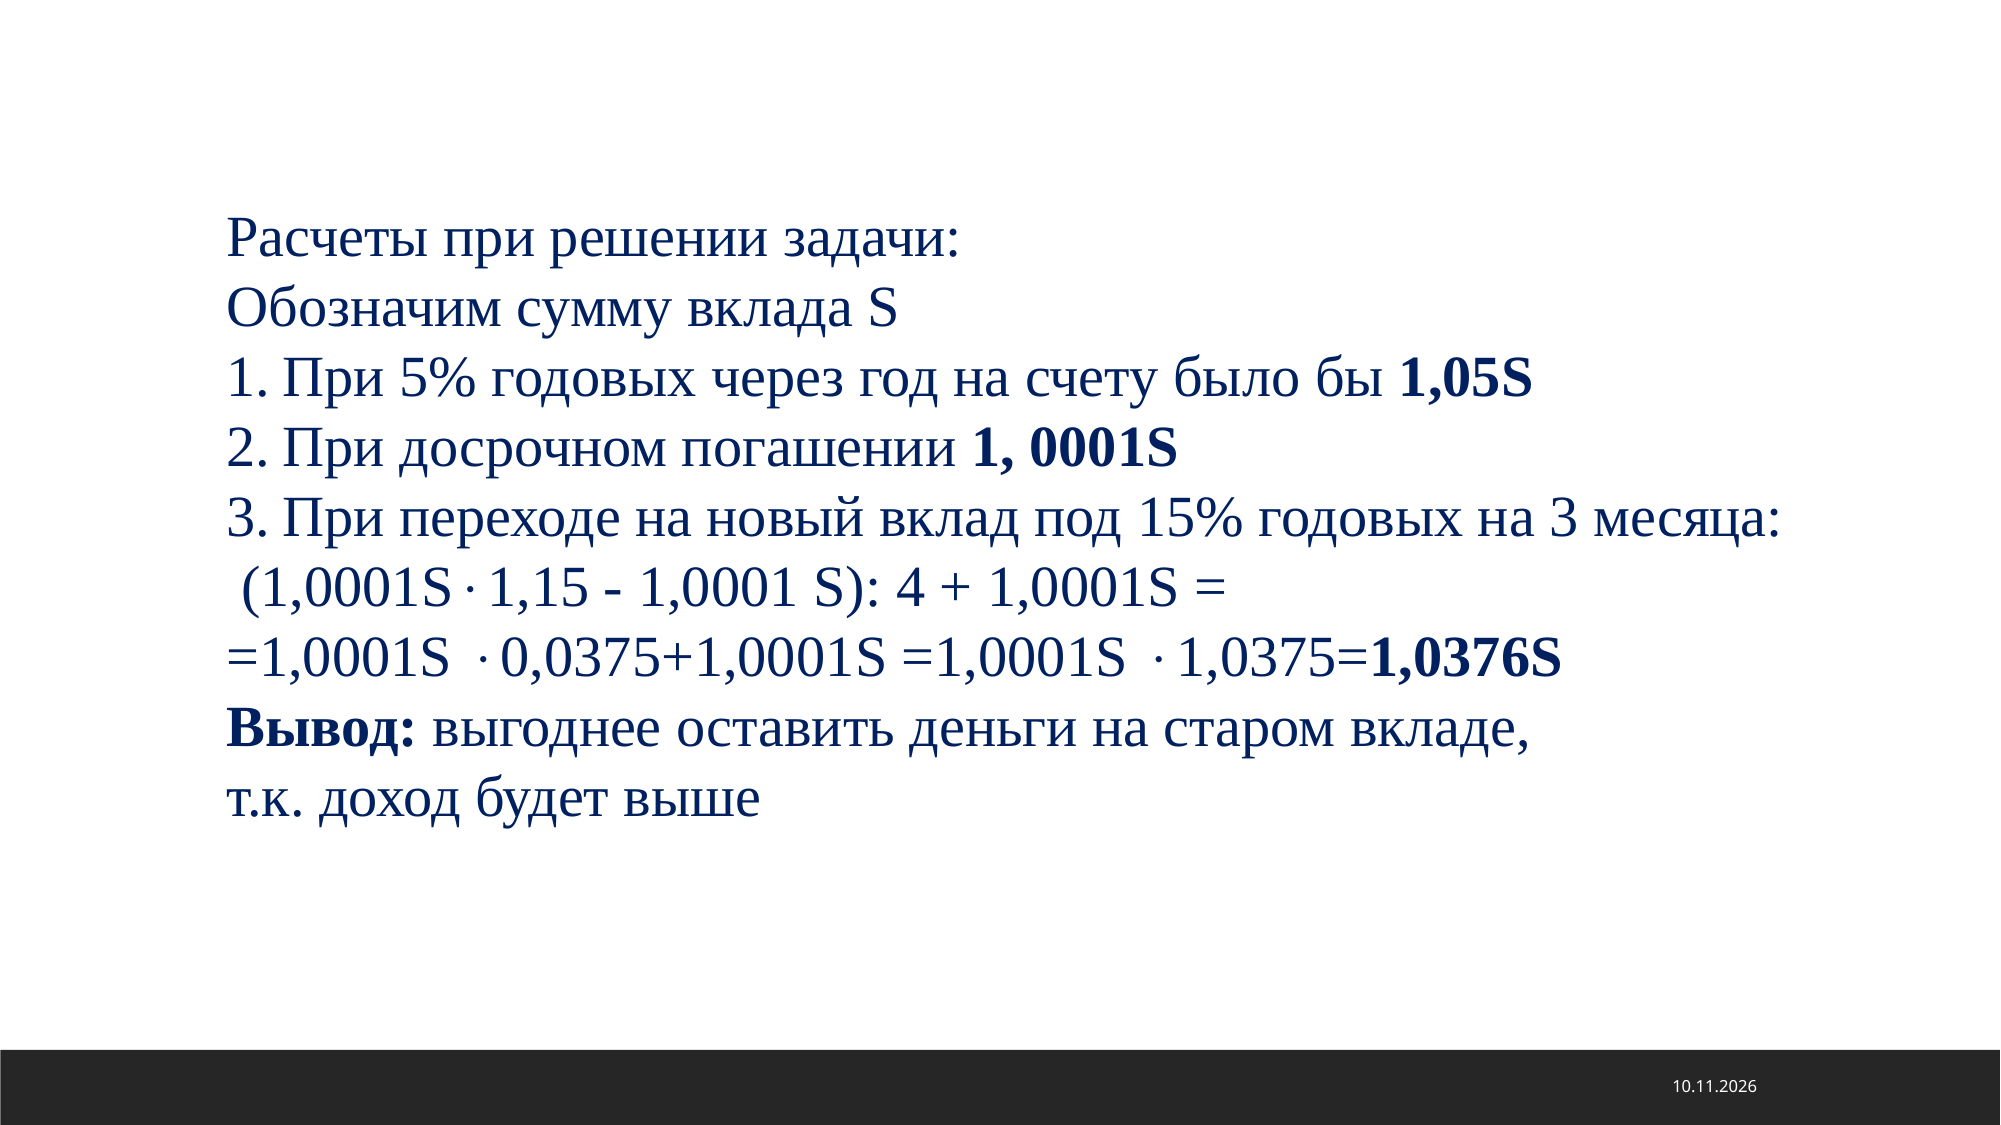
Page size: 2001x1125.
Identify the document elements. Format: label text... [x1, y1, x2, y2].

text_box Расчеты при решении задачи: Обозначим сумму вклада S При 5% годовых через год на счету было бы 1,05S При досрочном погашении 1, 0001S При переходе на новый вклад под 15% годовых на 3 месяца: (1,0001S1,15 - 1,0001 S): 4 + 1,0001S = =1,0001S 0,0375+1,0001S =1,0001S 1,0375=1,0376S Вывод: выгоднее оставить деньги на старом вкладе, т.к. доход будет выше [211, 191, 1932, 836]
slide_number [1348, 1057, 1773, 1118]
